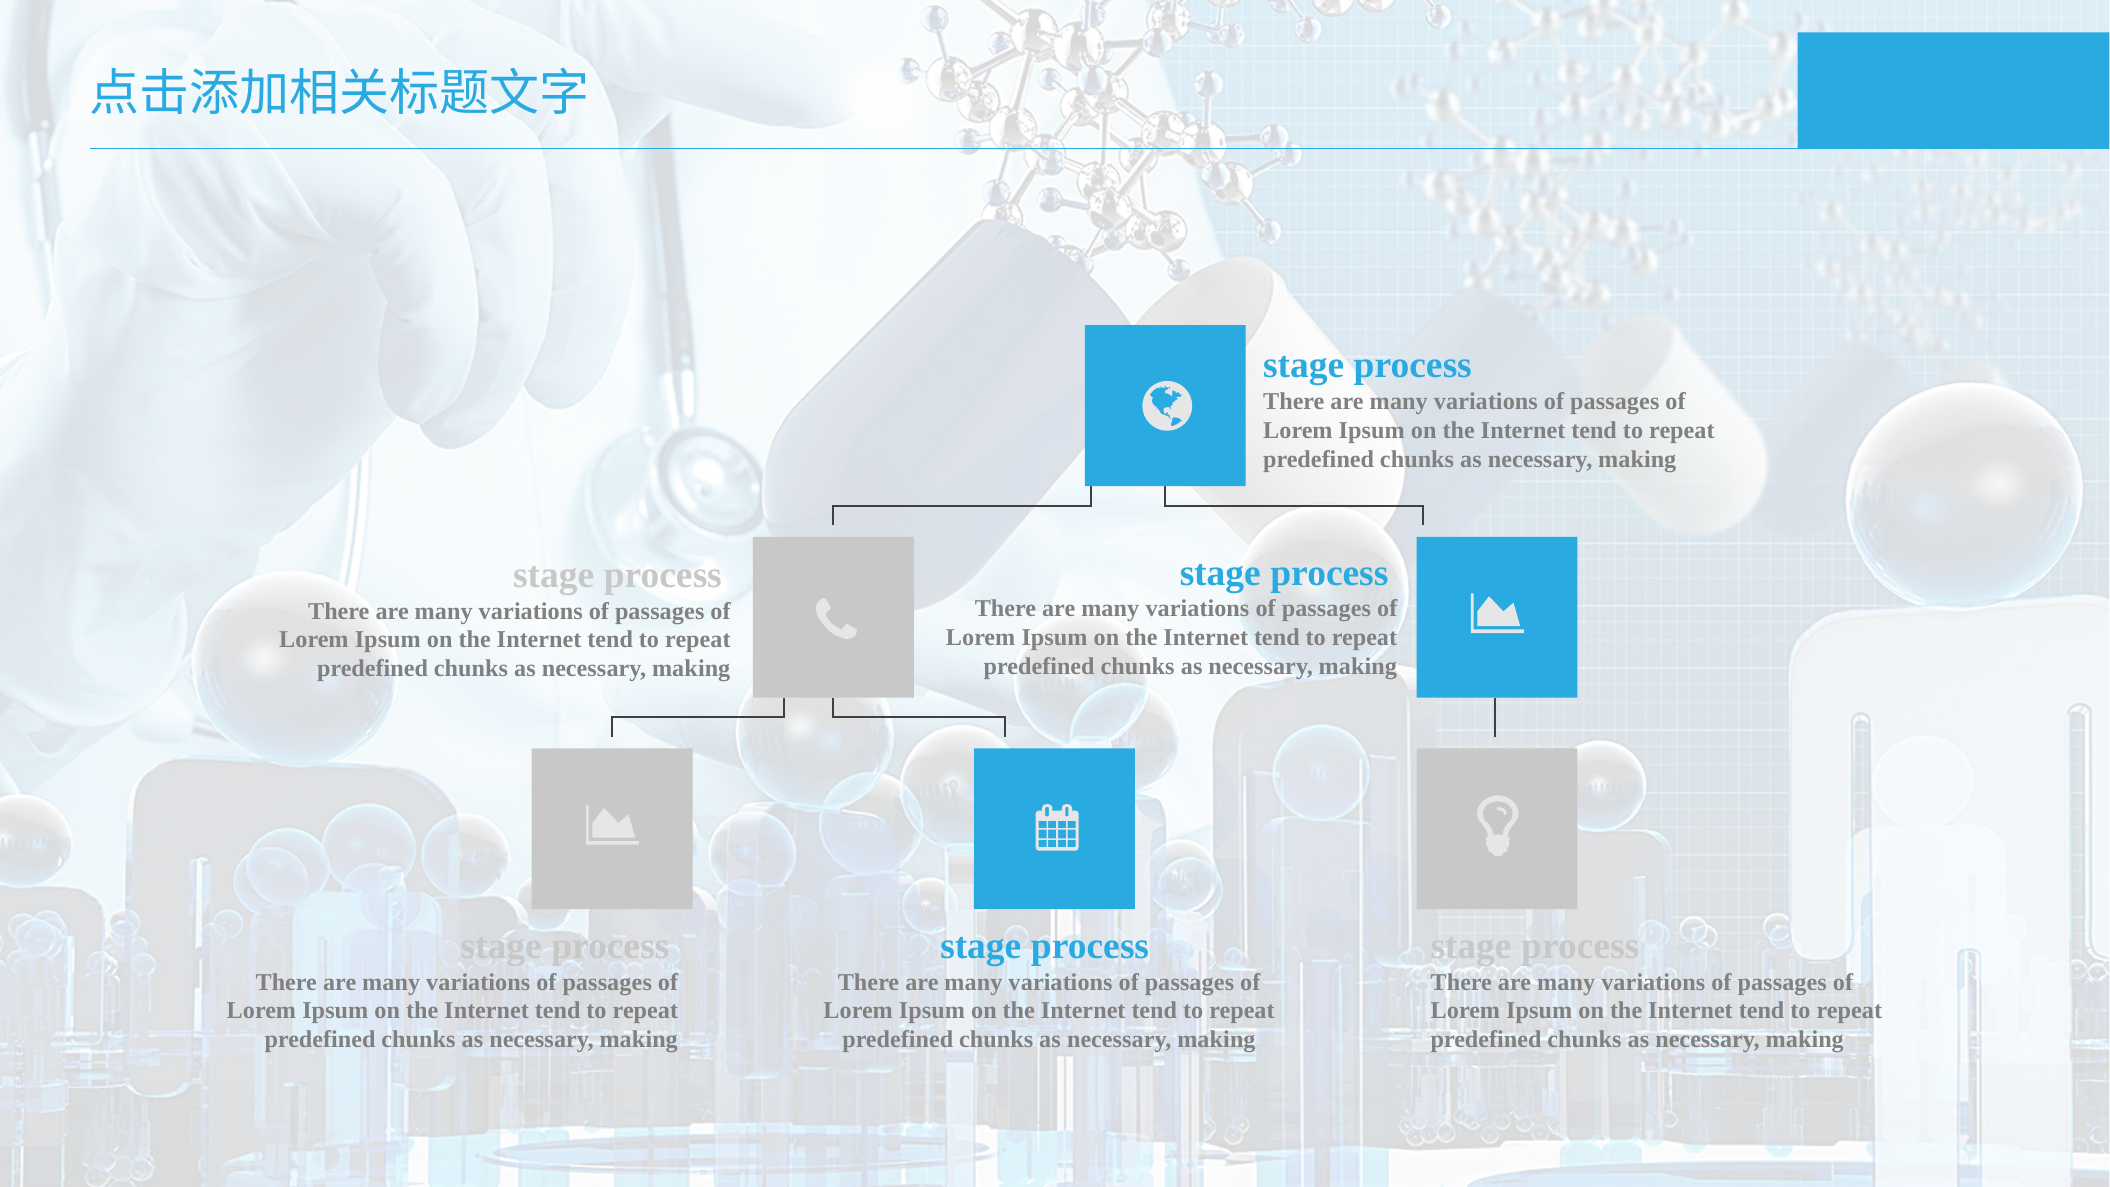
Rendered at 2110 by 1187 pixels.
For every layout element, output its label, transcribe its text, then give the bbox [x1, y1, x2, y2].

text_box 点击添加相关标题文字 [89, 60, 618, 121]
text_box [1164, 487, 1424, 526]
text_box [974, 748, 1136, 910]
text_box [832, 698, 1006, 738]
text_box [1416, 748, 1578, 910]
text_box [531, 748, 693, 910]
text_box stage process There are many variations of passages of Lorem Ipsum on the Internet tend to repeat predefined chunks as necessary, making [801, 913, 1298, 1061]
text_box [611, 698, 785, 738]
text_box [1797, 31, 2110, 148]
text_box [1416, 536, 1578, 698]
text_box stage process There are many variations of passages of Lorem Ipsum on the Internet tend to repeat predefined chunks as necessary, making [1248, 333, 1745, 480]
text_box stage process There are many variations of passages of Lorem Ipsum on the Internet tend to repeat predefined chunks as necessary, making [916, 540, 1413, 687]
text_box stage process There are many variations of passages of Lorem Ipsum on the Internet tend to repeat predefined chunks as necessary, making [197, 913, 694, 1061]
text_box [1084, 325, 1246, 487]
text_box stage process There are many variations of passages of Lorem Ipsum on the Internet tend to repeat predefined chunks as necessary, making [250, 542, 746, 690]
text_box [832, 487, 1092, 526]
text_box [752, 536, 914, 698]
text_box stage process There are many variations of passages of Lorem Ipsum on the Internet tend to repeat predefined chunks as necessary, making [1415, 913, 1912, 1061]
